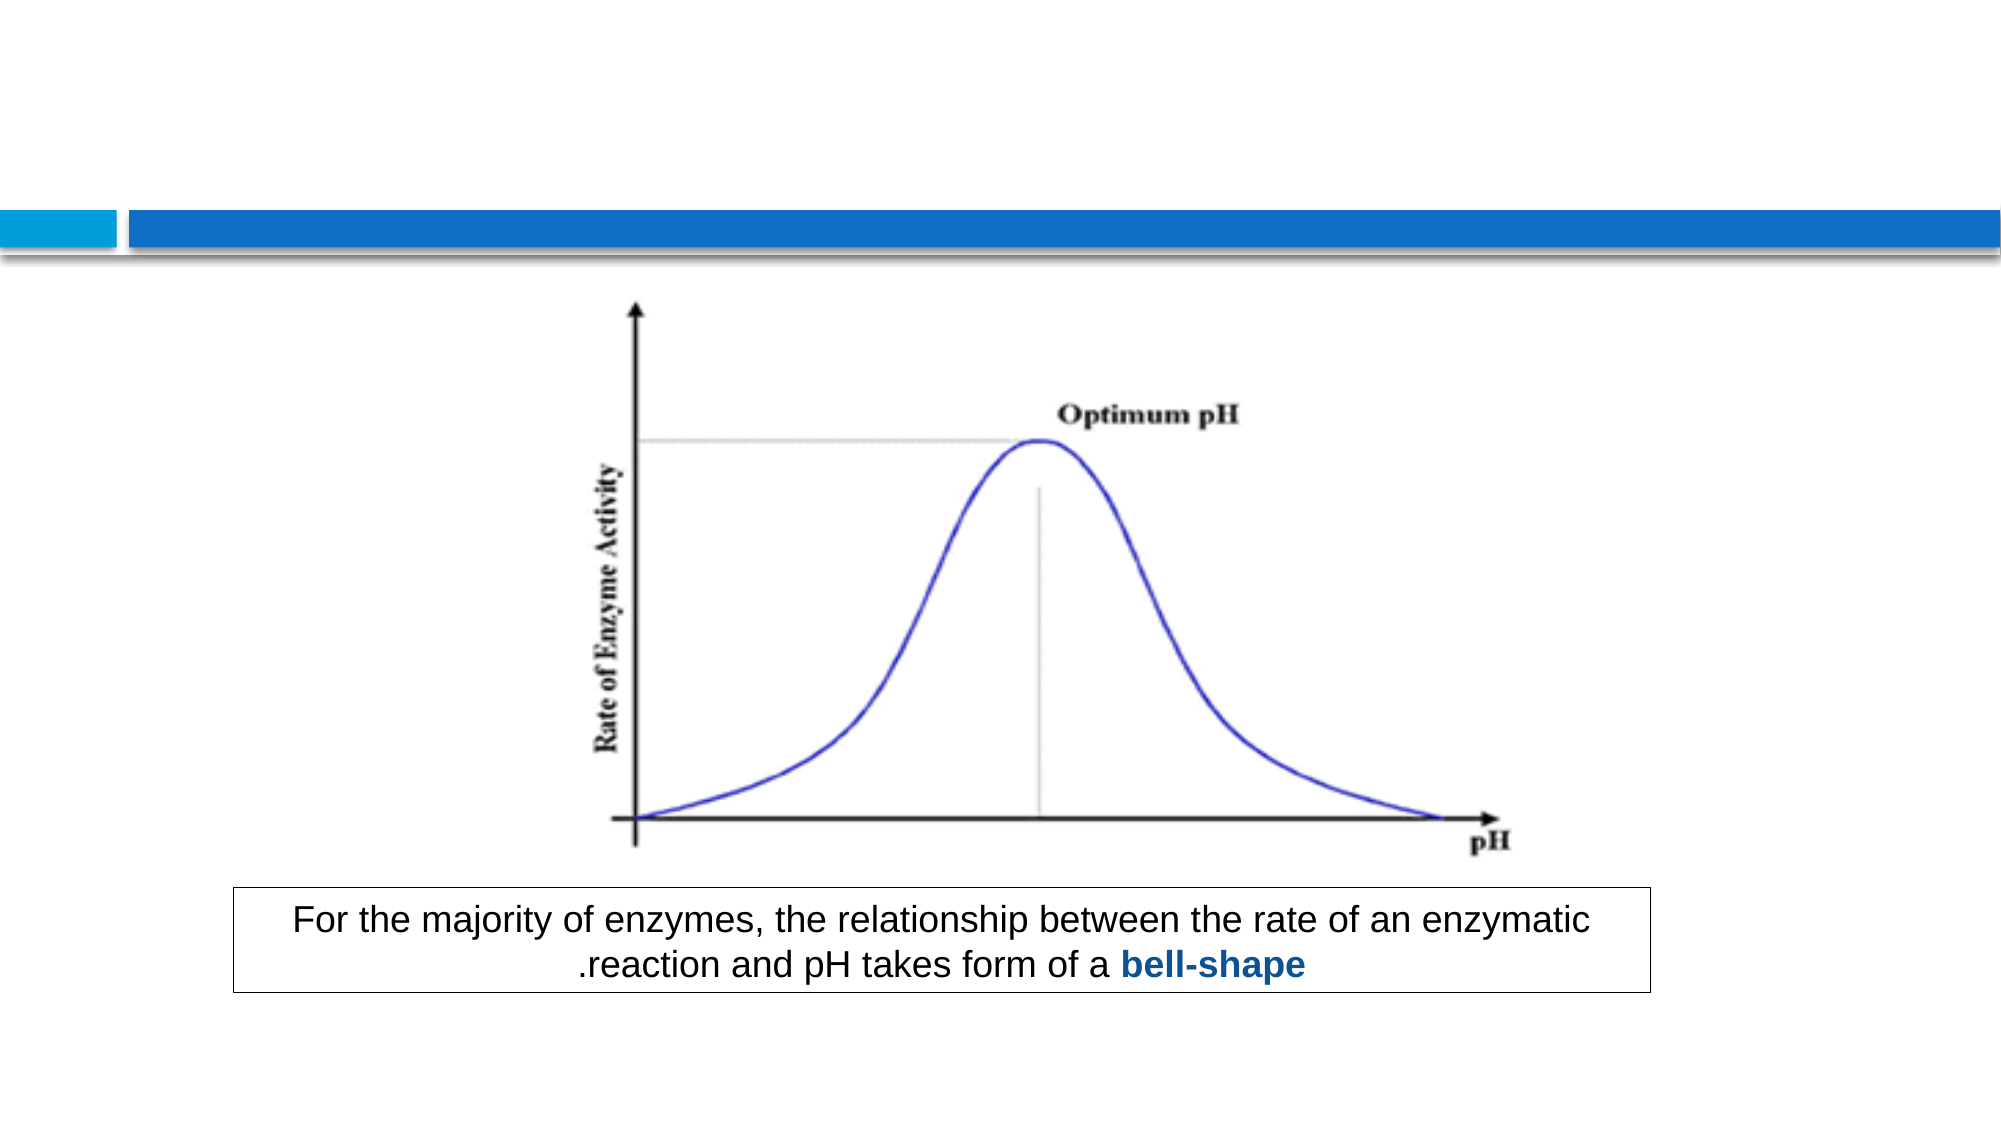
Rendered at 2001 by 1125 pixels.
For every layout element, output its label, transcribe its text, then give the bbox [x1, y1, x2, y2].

text_box For the majority of enzymes, the relationship between the rate of an enzymatic reaction and pH takes form of a bell-shape. [233, 887, 1650, 993]
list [579, 299, 1542, 863]
